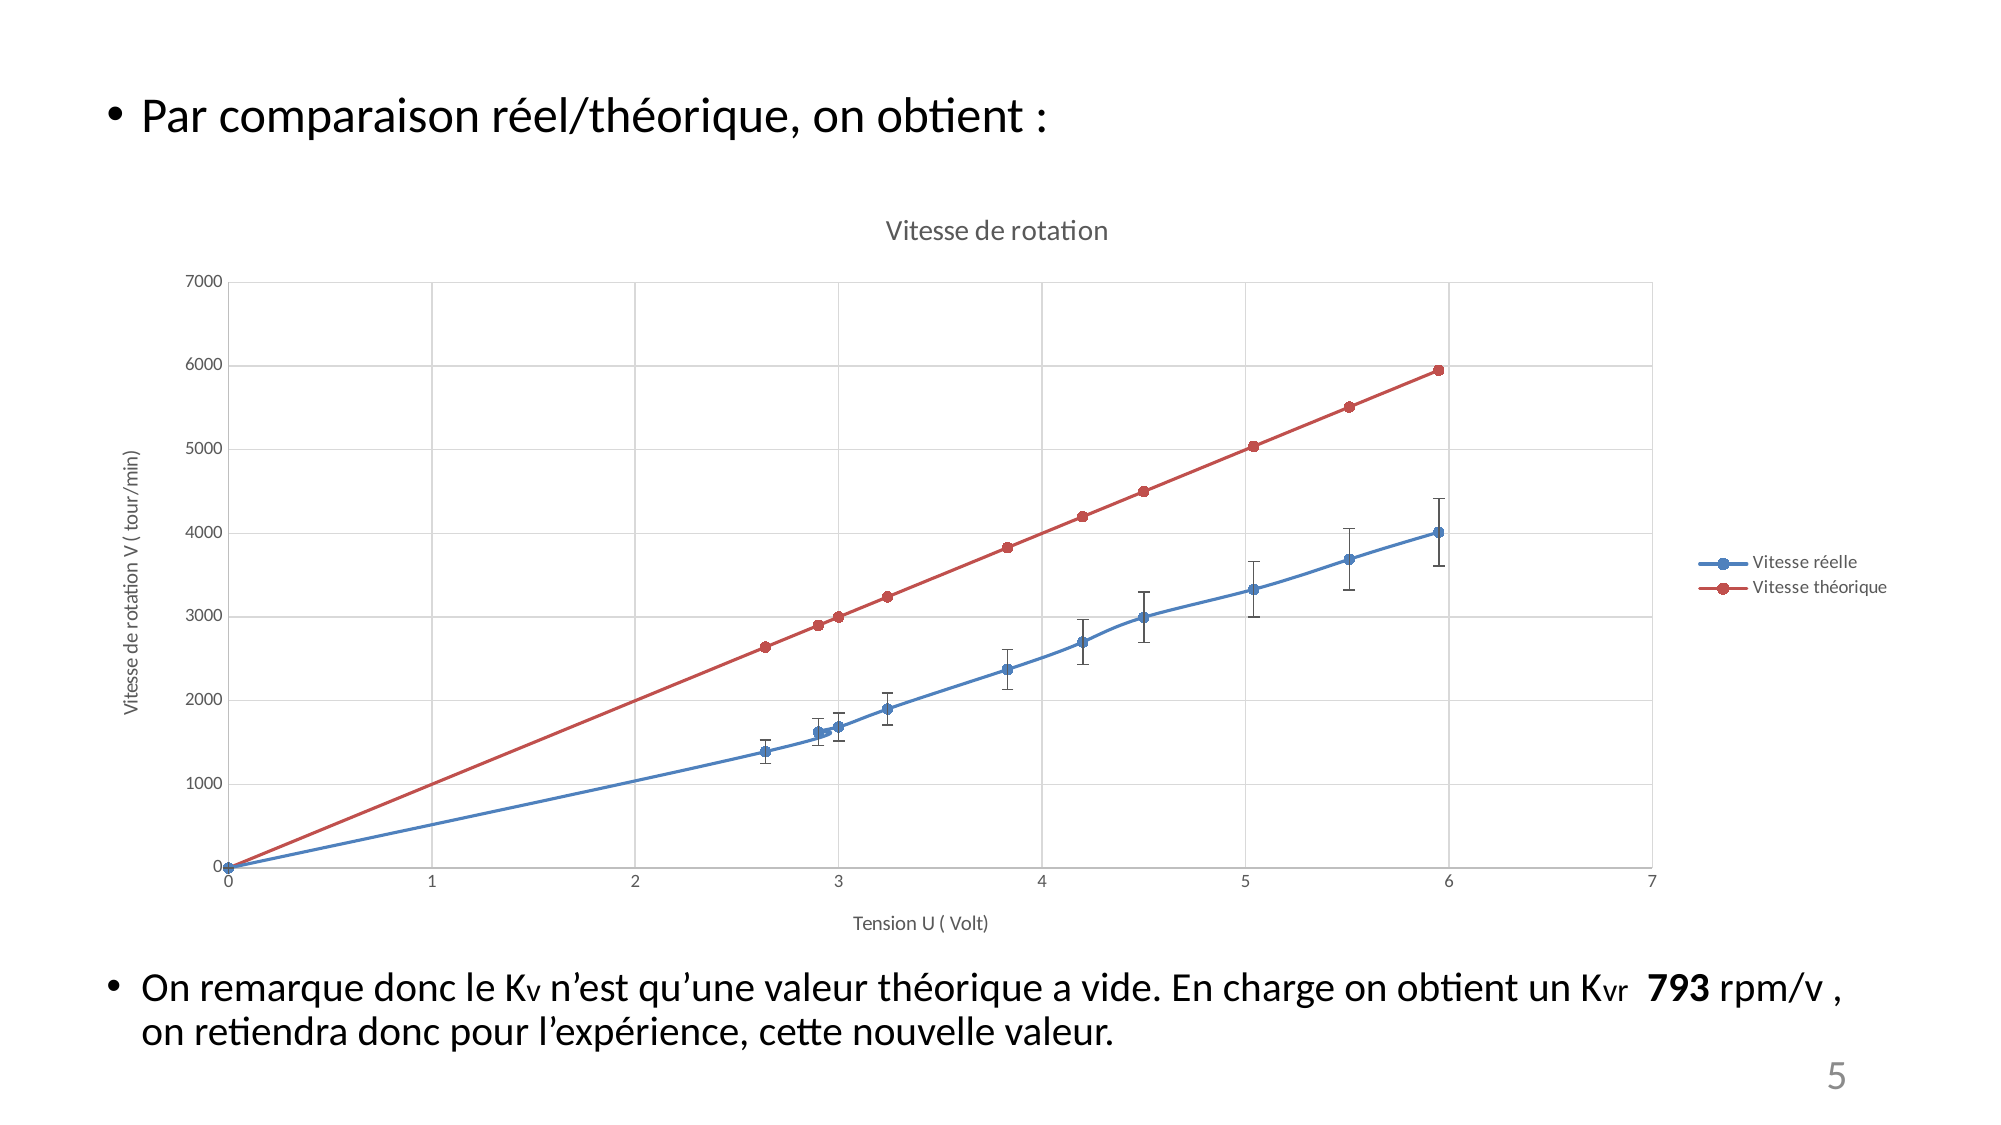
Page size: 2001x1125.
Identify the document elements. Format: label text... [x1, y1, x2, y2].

slide_number 5 [1412, 1042, 1863, 1103]
chart [89, 186, 1906, 967]
